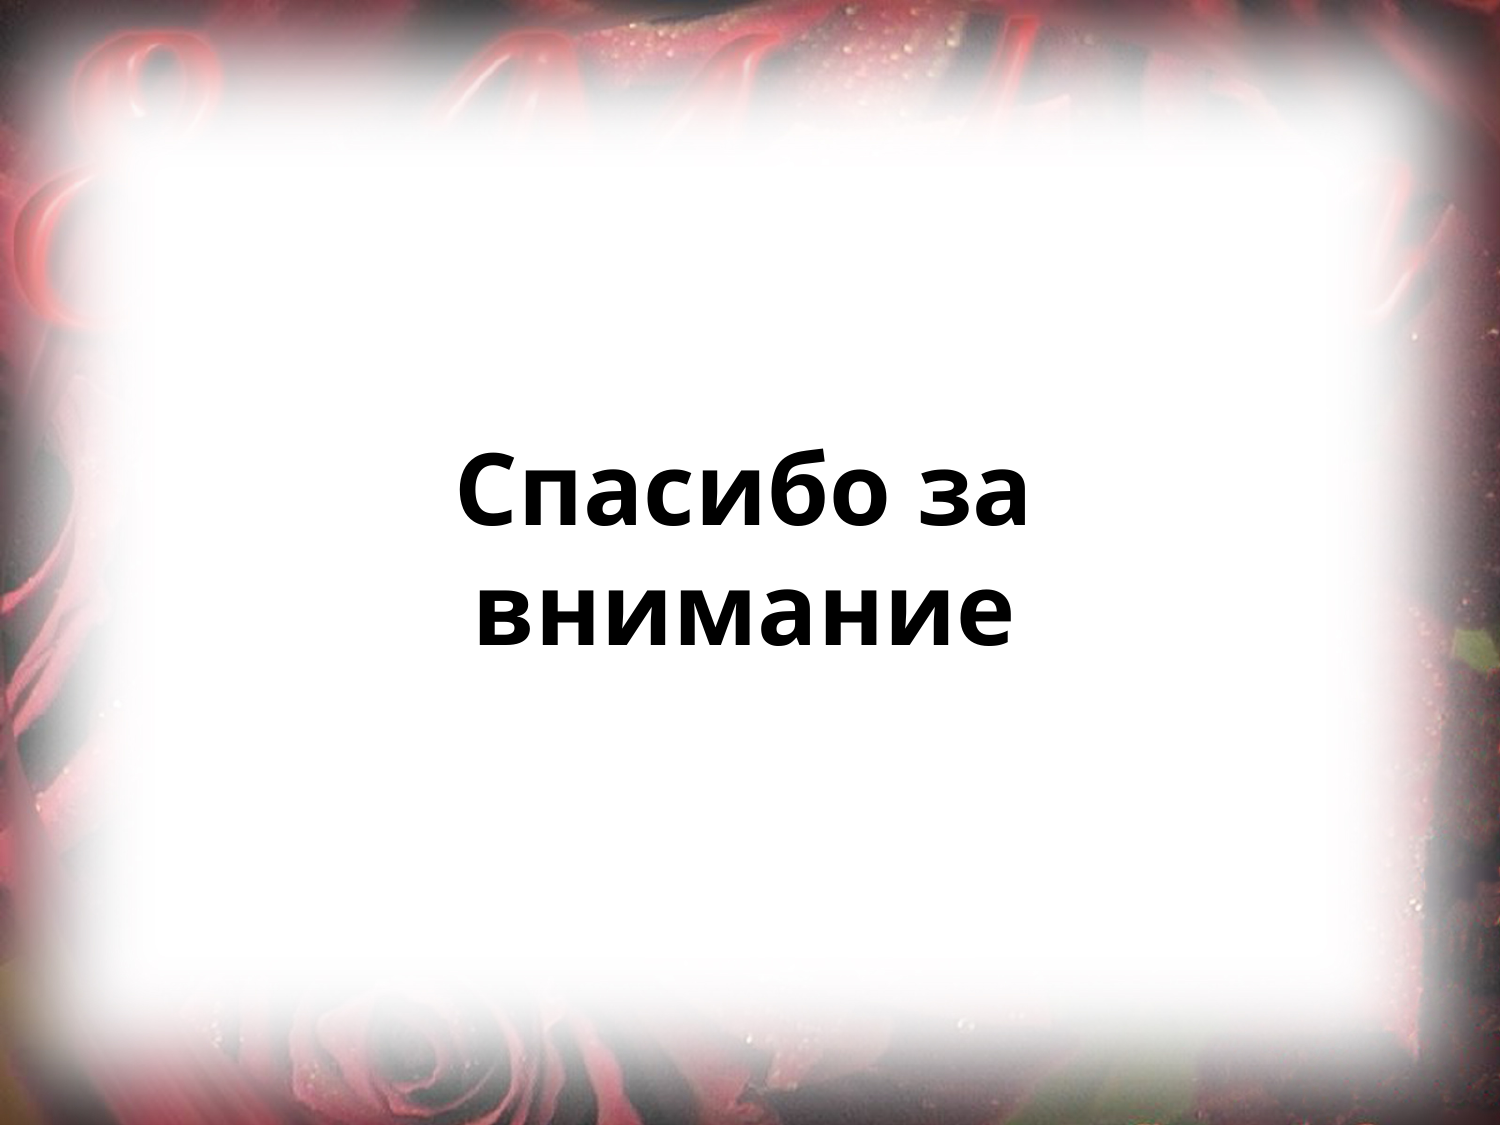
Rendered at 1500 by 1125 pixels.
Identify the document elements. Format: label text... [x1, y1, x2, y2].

title Спасибо за внимание [293, 207, 1195, 1024]
picture [0, 0, 1500, 1125]
